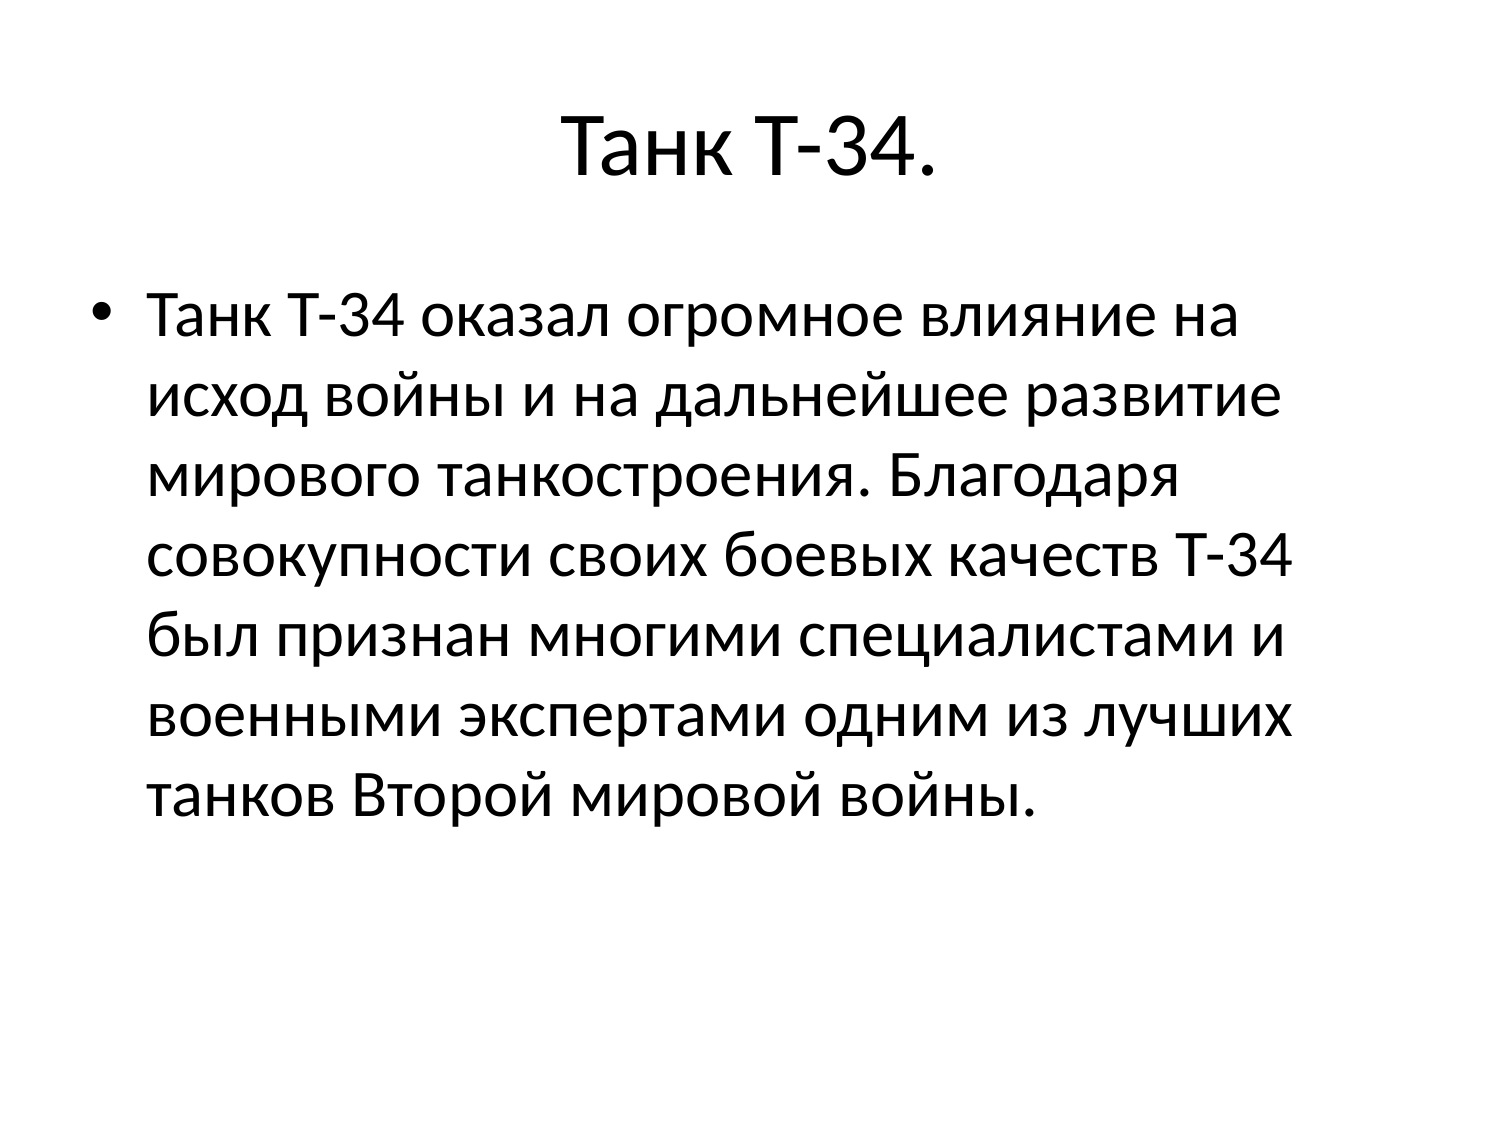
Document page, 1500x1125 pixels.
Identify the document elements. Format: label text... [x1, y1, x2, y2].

title Танк Т-34. [75, 45, 1425, 233]
list Танк Т-34 оказал огромное влияние на исход войны и на дальнейшее развитие мирового танкостроения. Благодаря совокупности своих боевых качеств Т-34 был признан многими специалистами и военными экспертами одним из лучших танков Второй мировой войны. [75, 262, 1425, 1005]
